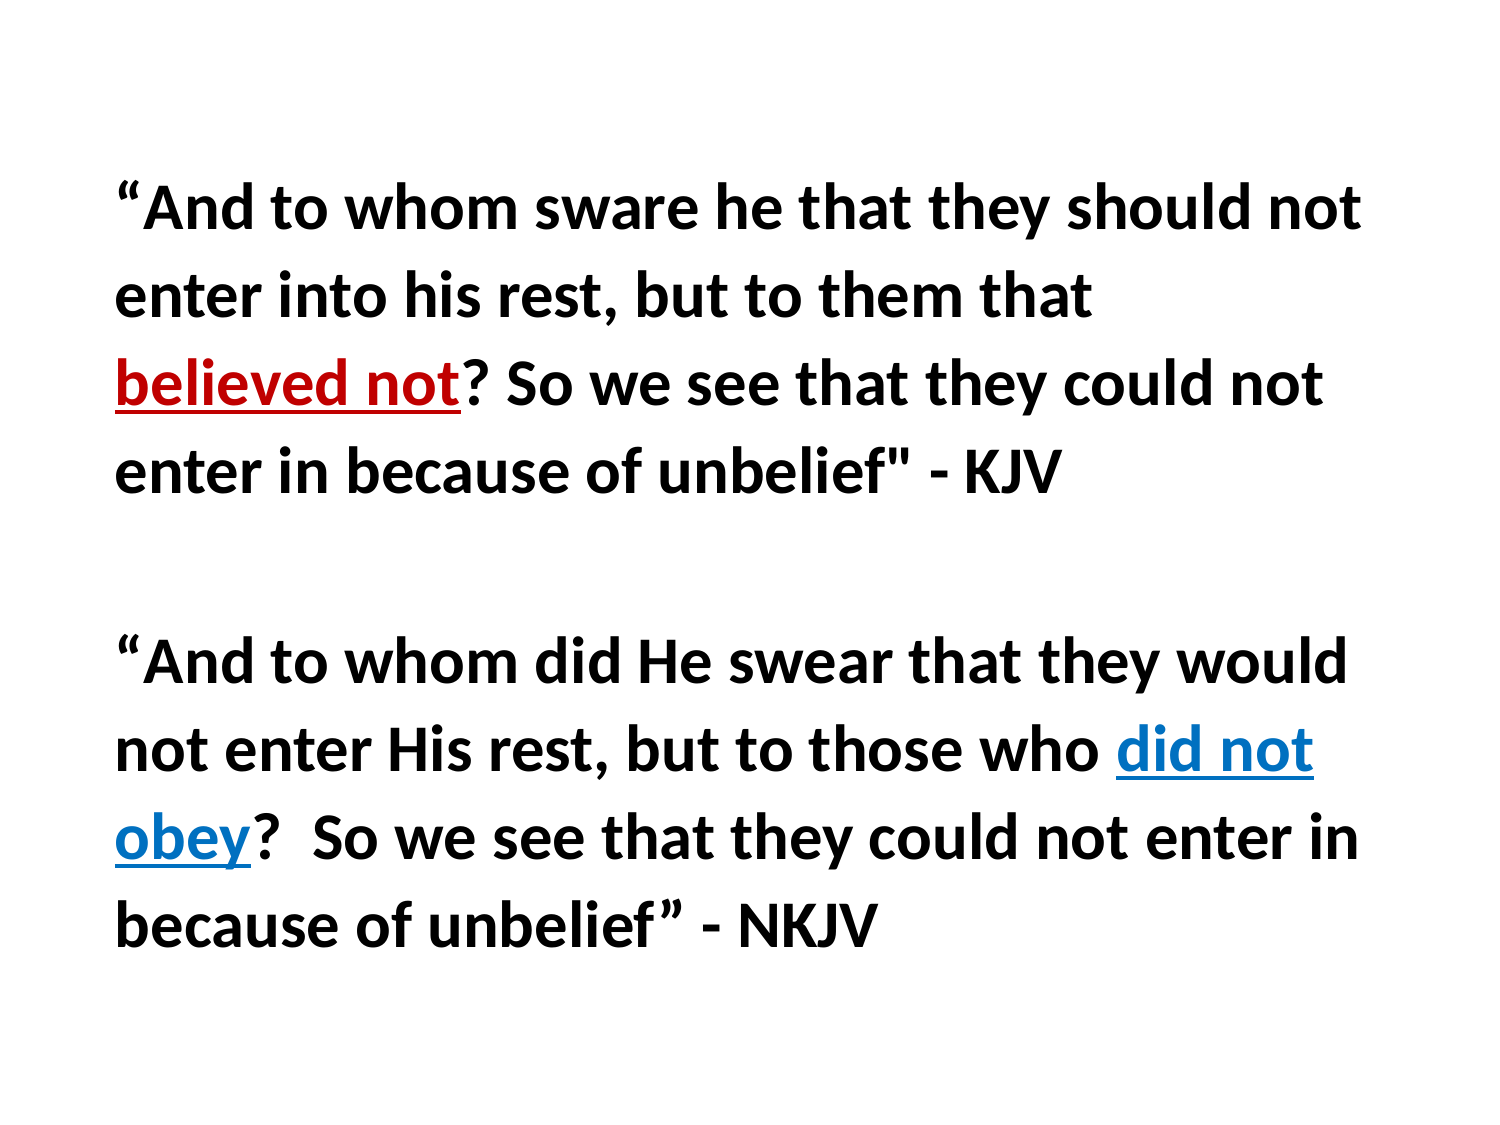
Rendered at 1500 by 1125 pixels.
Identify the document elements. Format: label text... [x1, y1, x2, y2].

list “And to whom sware he that they should not enter into his rest, but to them that believed not? So we see that they could not enter in because of unbelief" - KJV “And to whom did He swear that they would not enter His rest, but to those who did not obey? So we see that they could not enter in because of unbelief” - NKJV [99, 147, 1450, 978]
